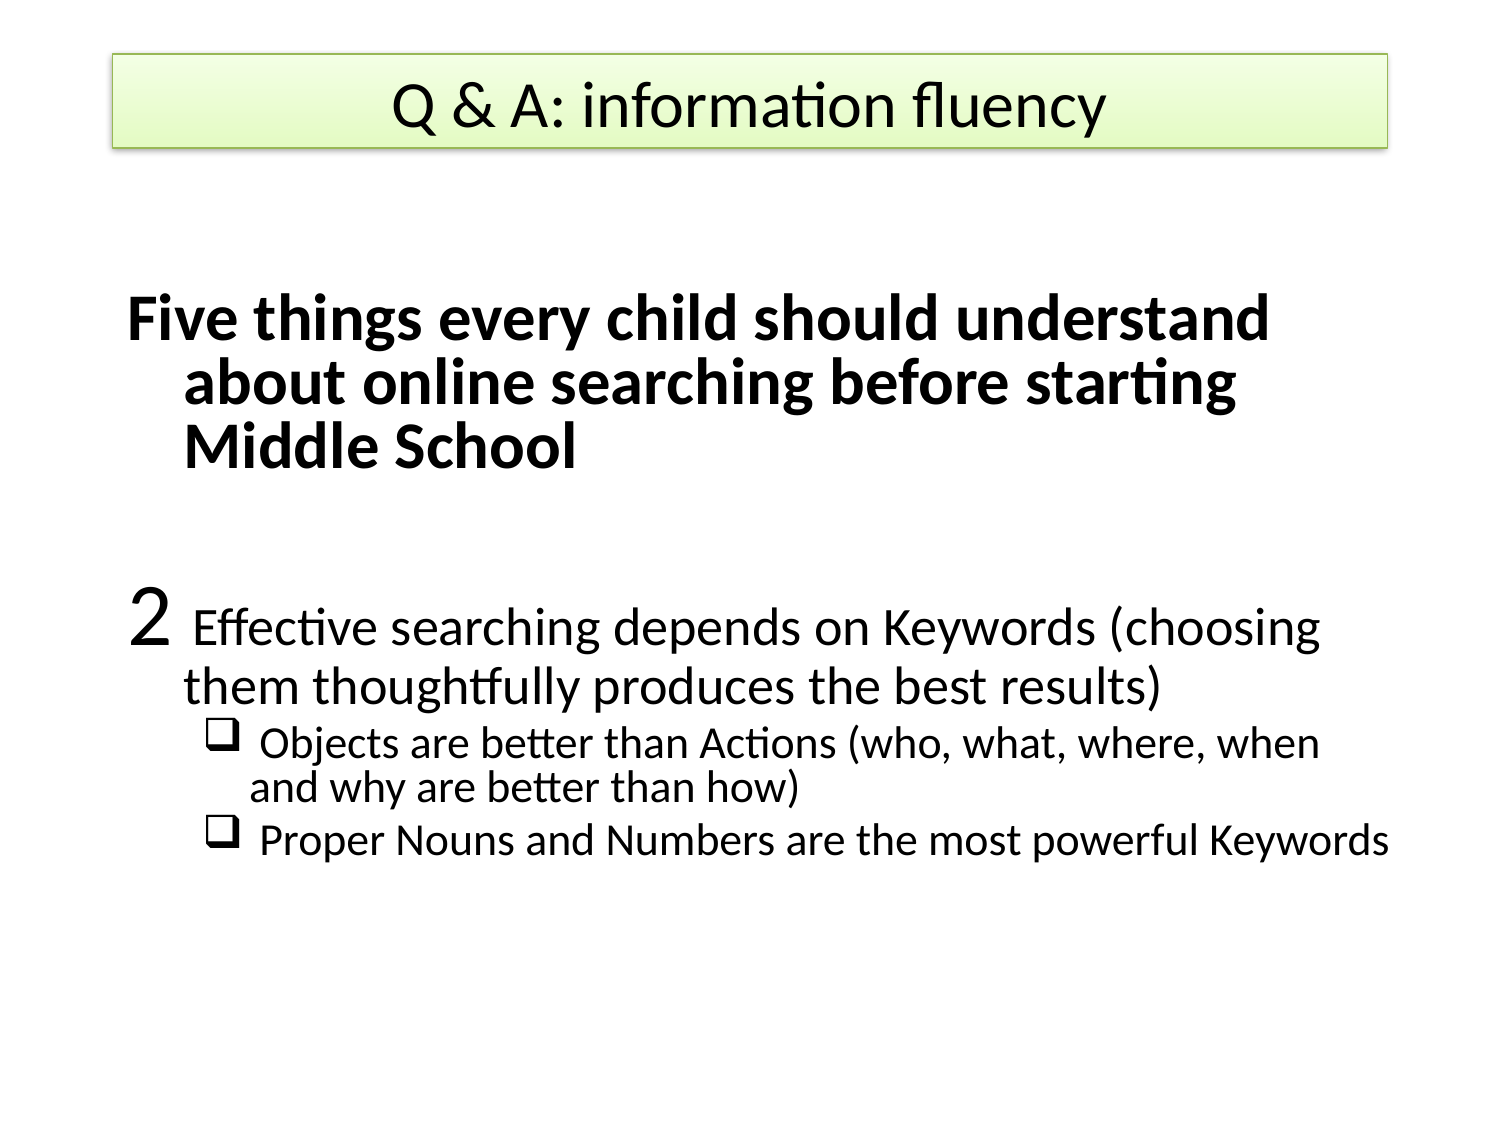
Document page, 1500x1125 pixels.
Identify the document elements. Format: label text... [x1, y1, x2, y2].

list Five things every child should understand about online searching before starting Middle School 2 Effective searching depends on Keywords (choosing them thoughtfully produces the best results) Objects are better than Actions (who, what, where, when and why are better than how) Proper Nouns and Numbers are the most powerful Keywords [112, 282, 1413, 1006]
text_box Q & A: information fluency [112, 53, 1388, 149]
